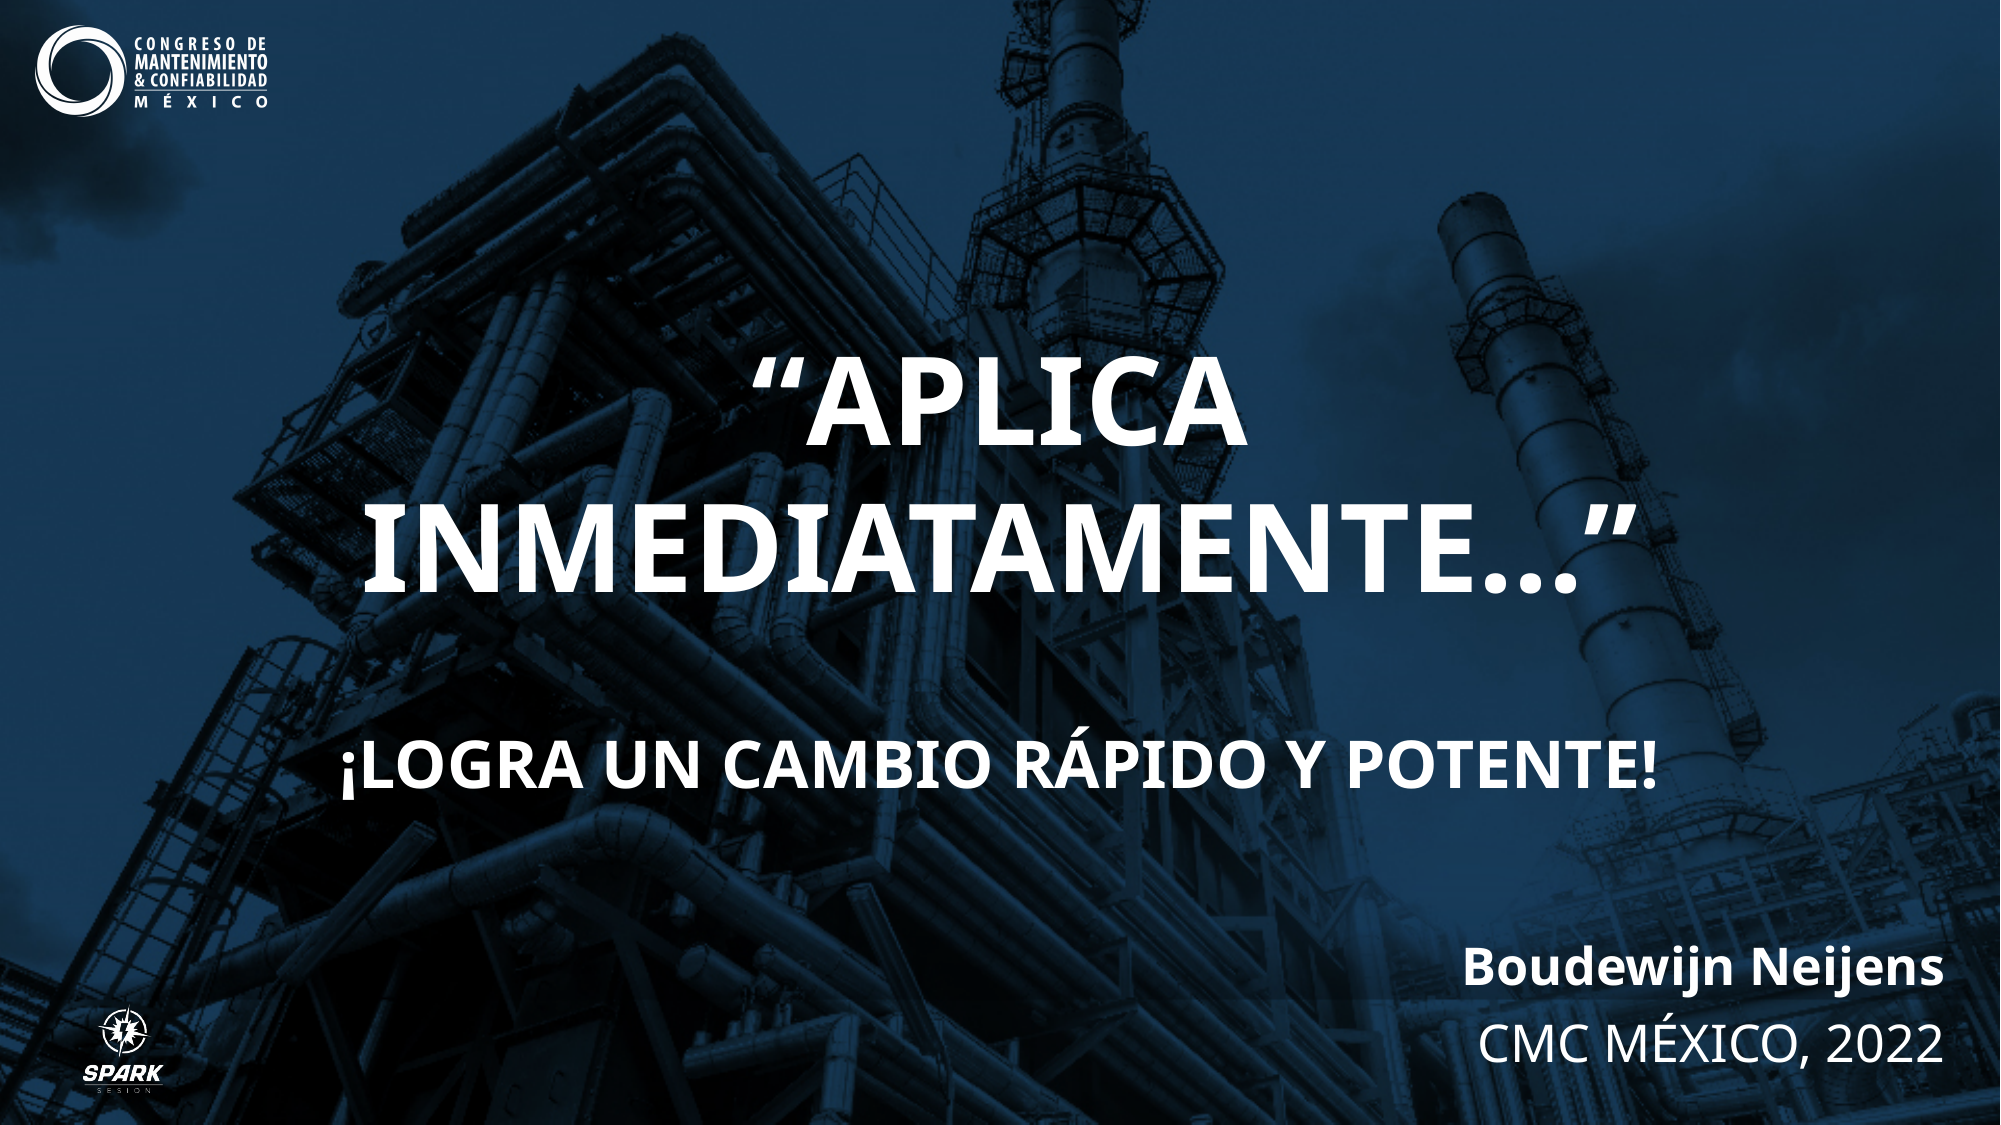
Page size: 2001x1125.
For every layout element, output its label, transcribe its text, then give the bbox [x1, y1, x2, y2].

text_box Boudewijn Neijens CMC MÉXICO, 2022 [459, 933, 1960, 1084]
text_box “APLICA INMEDIATAMENTE…” ¡LOGRA UN CAMBIO RÁPIDO Y POTENTE! [279, 311, 1721, 814]
picture [0, 0, 2000, 1125]
